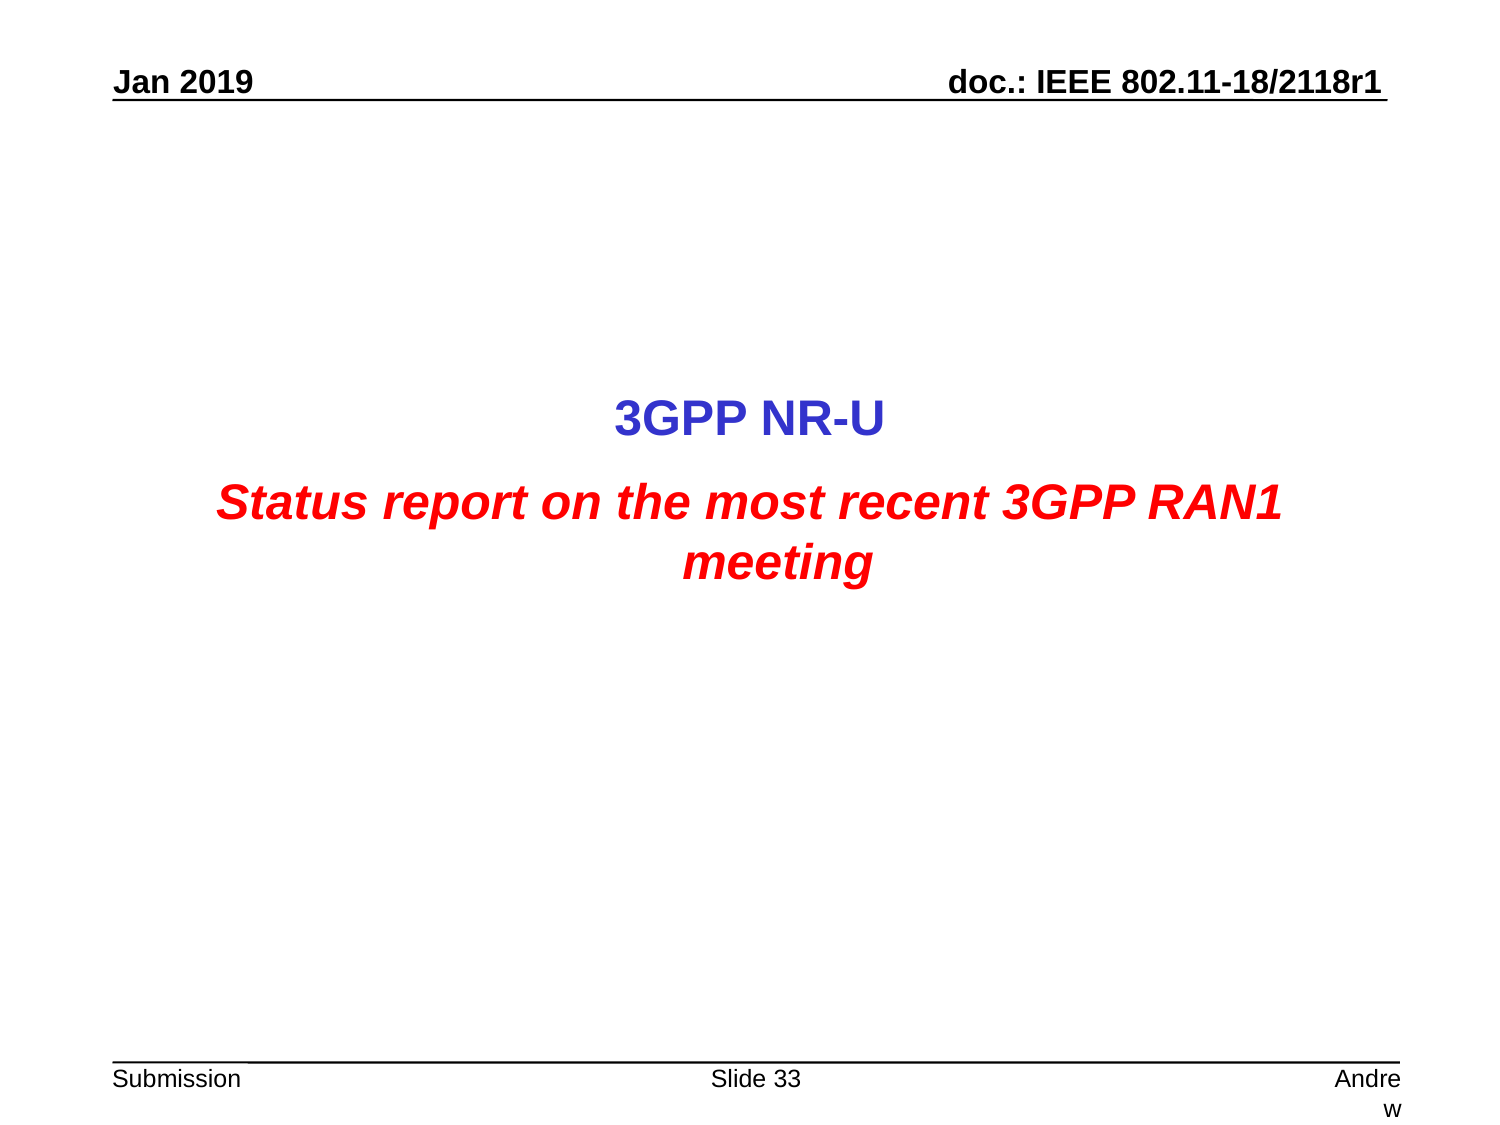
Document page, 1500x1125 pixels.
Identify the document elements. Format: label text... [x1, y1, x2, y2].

slide_number Slide 33 [709, 1061, 803, 1093]
footer Andrew Myles, Cisco [1320, 1061, 1402, 1093]
list 3GPP NR-U Status report on the most recent 3GPP RAN1 meeting [112, 324, 1388, 650]
